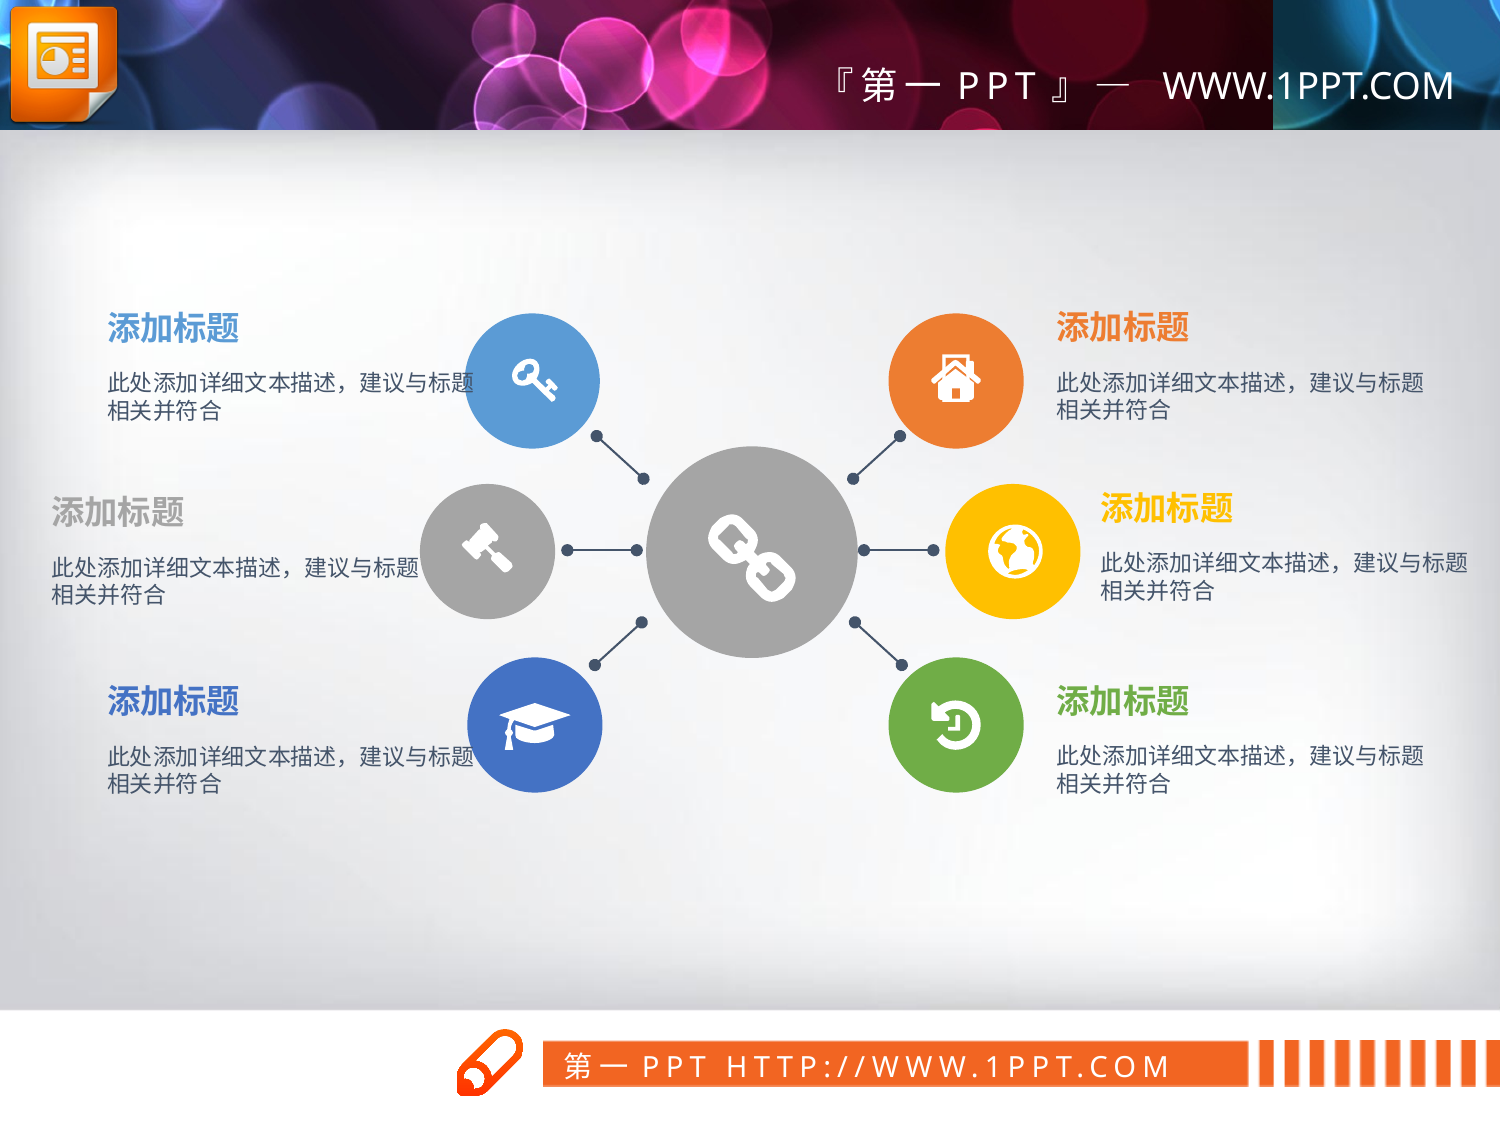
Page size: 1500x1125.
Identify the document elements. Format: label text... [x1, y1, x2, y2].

picture [0, 0, 1500, 1012]
picture [543, 1040, 1500, 1087]
text_box [588, 616, 648, 672]
text_box [516, 724, 555, 744]
text_box [462, 483, 556, 620]
text_box [848, 616, 908, 672]
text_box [91, 299, 513, 433]
text_box [931, 700, 981, 750]
text_box [516, 358, 558, 402]
text_box [858, 544, 940, 557]
text_box [945, 483, 1080, 620]
text_box [501, 313, 600, 449]
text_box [1085, 479, 1500, 613]
text_box [463, 523, 513, 573]
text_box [1041, 299, 1463, 433]
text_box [1041, 672, 1463, 806]
text_box  [888, 313, 1024, 449]
text_box [561, 544, 643, 557]
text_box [91, 672, 513, 806]
text_box [847, 430, 907, 485]
text_box [516, 702, 571, 728]
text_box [36, 483, 458, 617]
text_box [646, 446, 858, 658]
text_box [708, 514, 796, 602]
text_box [590, 430, 650, 485]
text_box [888, 657, 1024, 793]
text_box [988, 524, 1043, 579]
text_box [494, 657, 603, 793]
text_box [931, 359, 981, 400]
